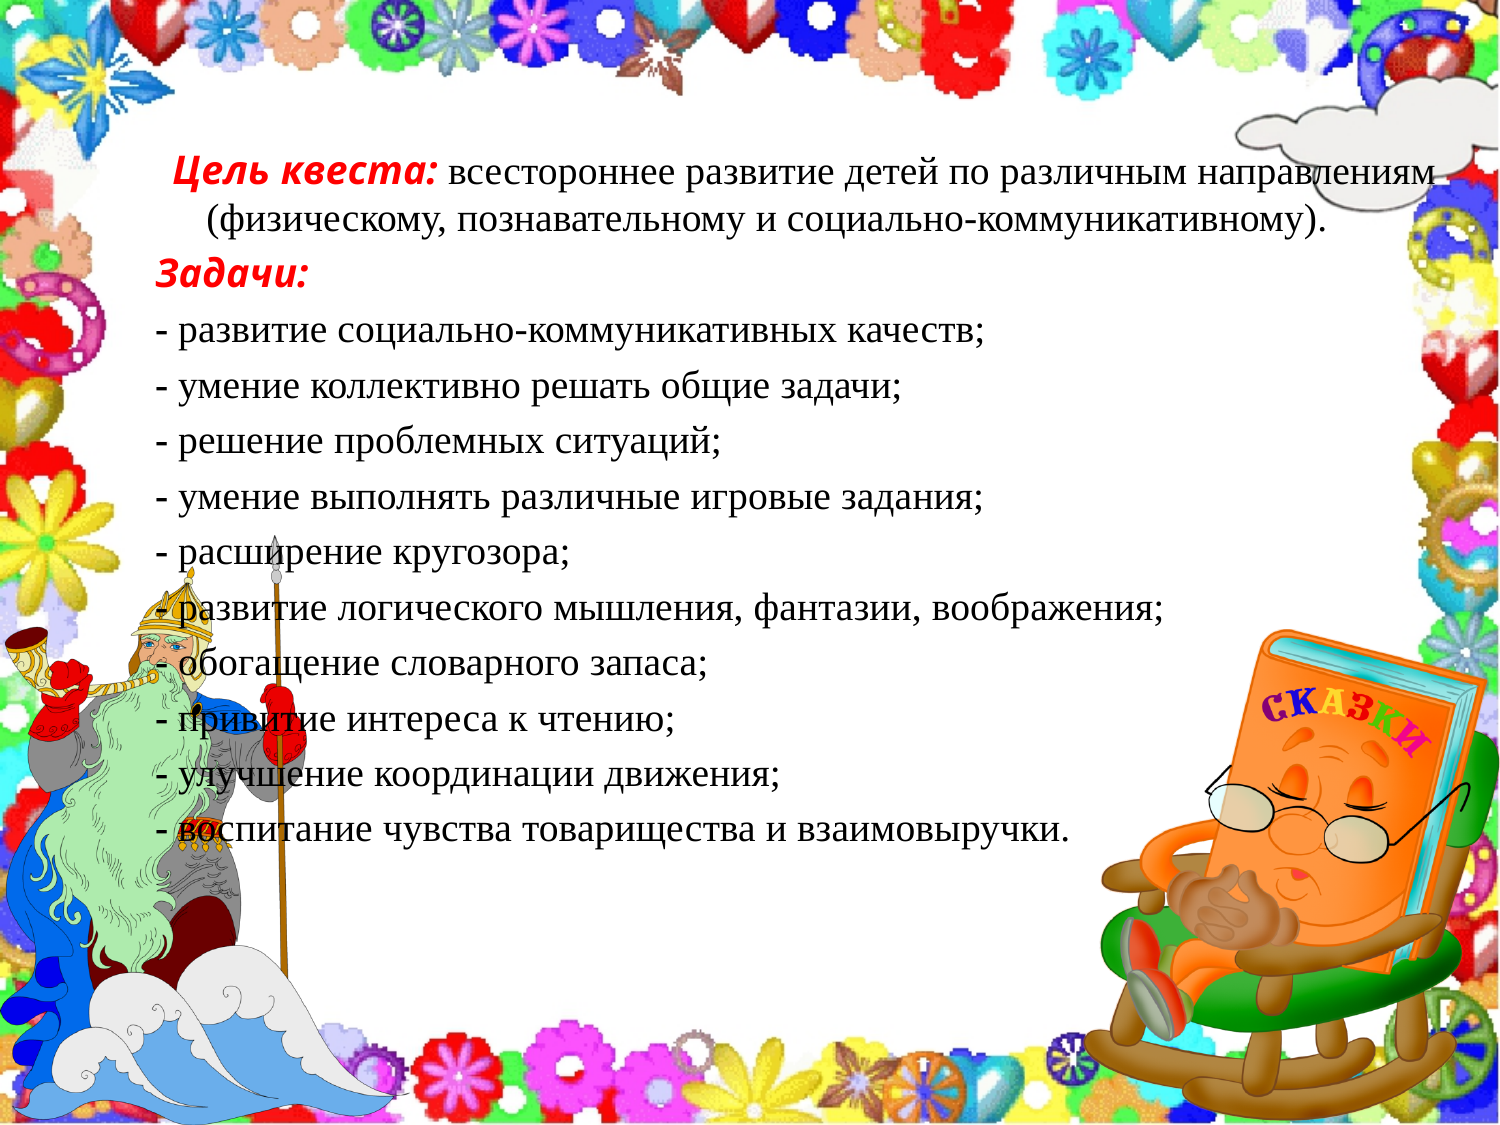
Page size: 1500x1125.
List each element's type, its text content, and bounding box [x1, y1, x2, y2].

list Цель квеста: всестороннее развитие детей по различным направлениям (физическому, познавательному и социально-коммуникативному). Задачи: - развитие социально-коммуникативных качеств; - умение коллективно решать общие задачи; - решение проблемных ситуаций; - умение выполнять различные игровые задания; - расширение кругозора; - развитие логического мышления, фантазии, воображения; - обогащение словарного запаса; - привитие интереса к чтению; - улучшение координации движения; - воспитание чувства товарищества и взаимовыручки. [64, 137, 1471, 880]
picture [0, 0, 1500, 1125]
